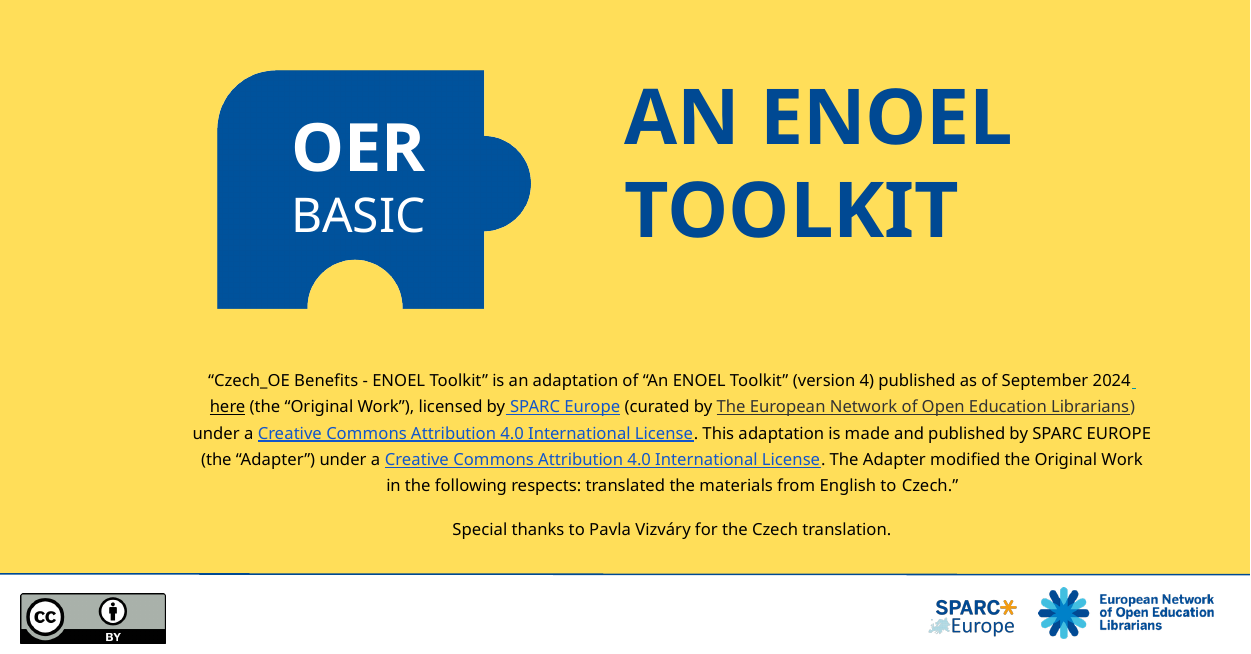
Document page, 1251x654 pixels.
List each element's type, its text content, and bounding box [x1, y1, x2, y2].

picture [928, 586, 1020, 638]
text_box “Czech_OE Benefits - ENOEL Toolkit” is an adaptation of “An ENOEL Toolkit” (version 4) published as of September 2024 here (the “Original Work”), licensed by SPARC Europe (curated by The European Network of Open Education Librarians) under a Creative Commons Attribution 4.0 International License. This adaptation is made and published by SPARC EUROPE (the “Adapter”) under a Creative Commons Attribution 4.0 International License. The Adapter modified the Original Work in the following respects: translated the materials from English to Czech.” Special thanks to Pavla Vizváry for the Czech translation. [179, 354, 1165, 551]
text_box [0, 582, 1250, 654]
picture [20, 592, 166, 645]
picture [217, 70, 532, 309]
text_box OER BASIC [537, 90, 793, 258]
text_box AN ENOEL TOOLKIT [612, 55, 1155, 266]
picture [1038, 587, 1214, 640]
